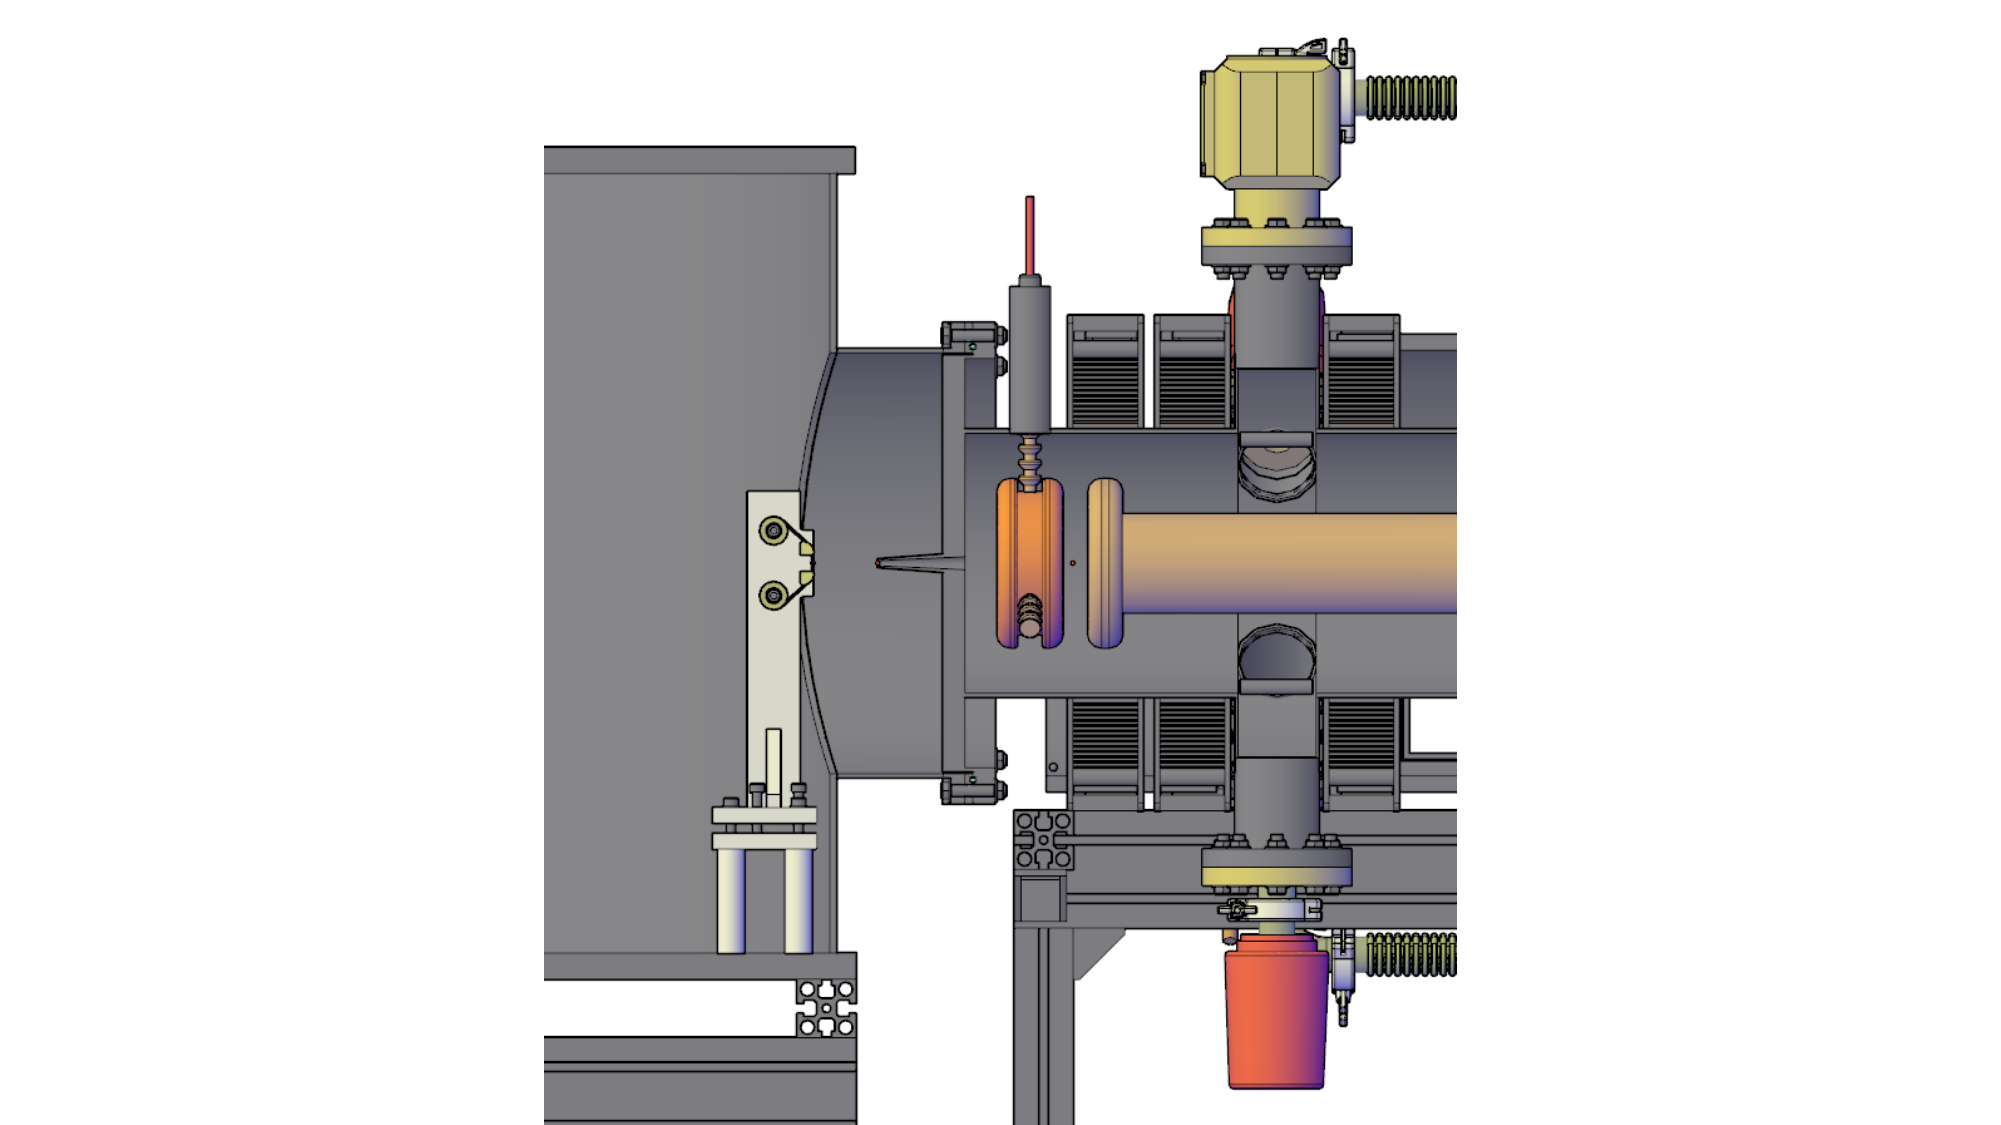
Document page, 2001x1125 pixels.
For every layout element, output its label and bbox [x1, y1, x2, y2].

picture [543, 0, 1457, 1125]
